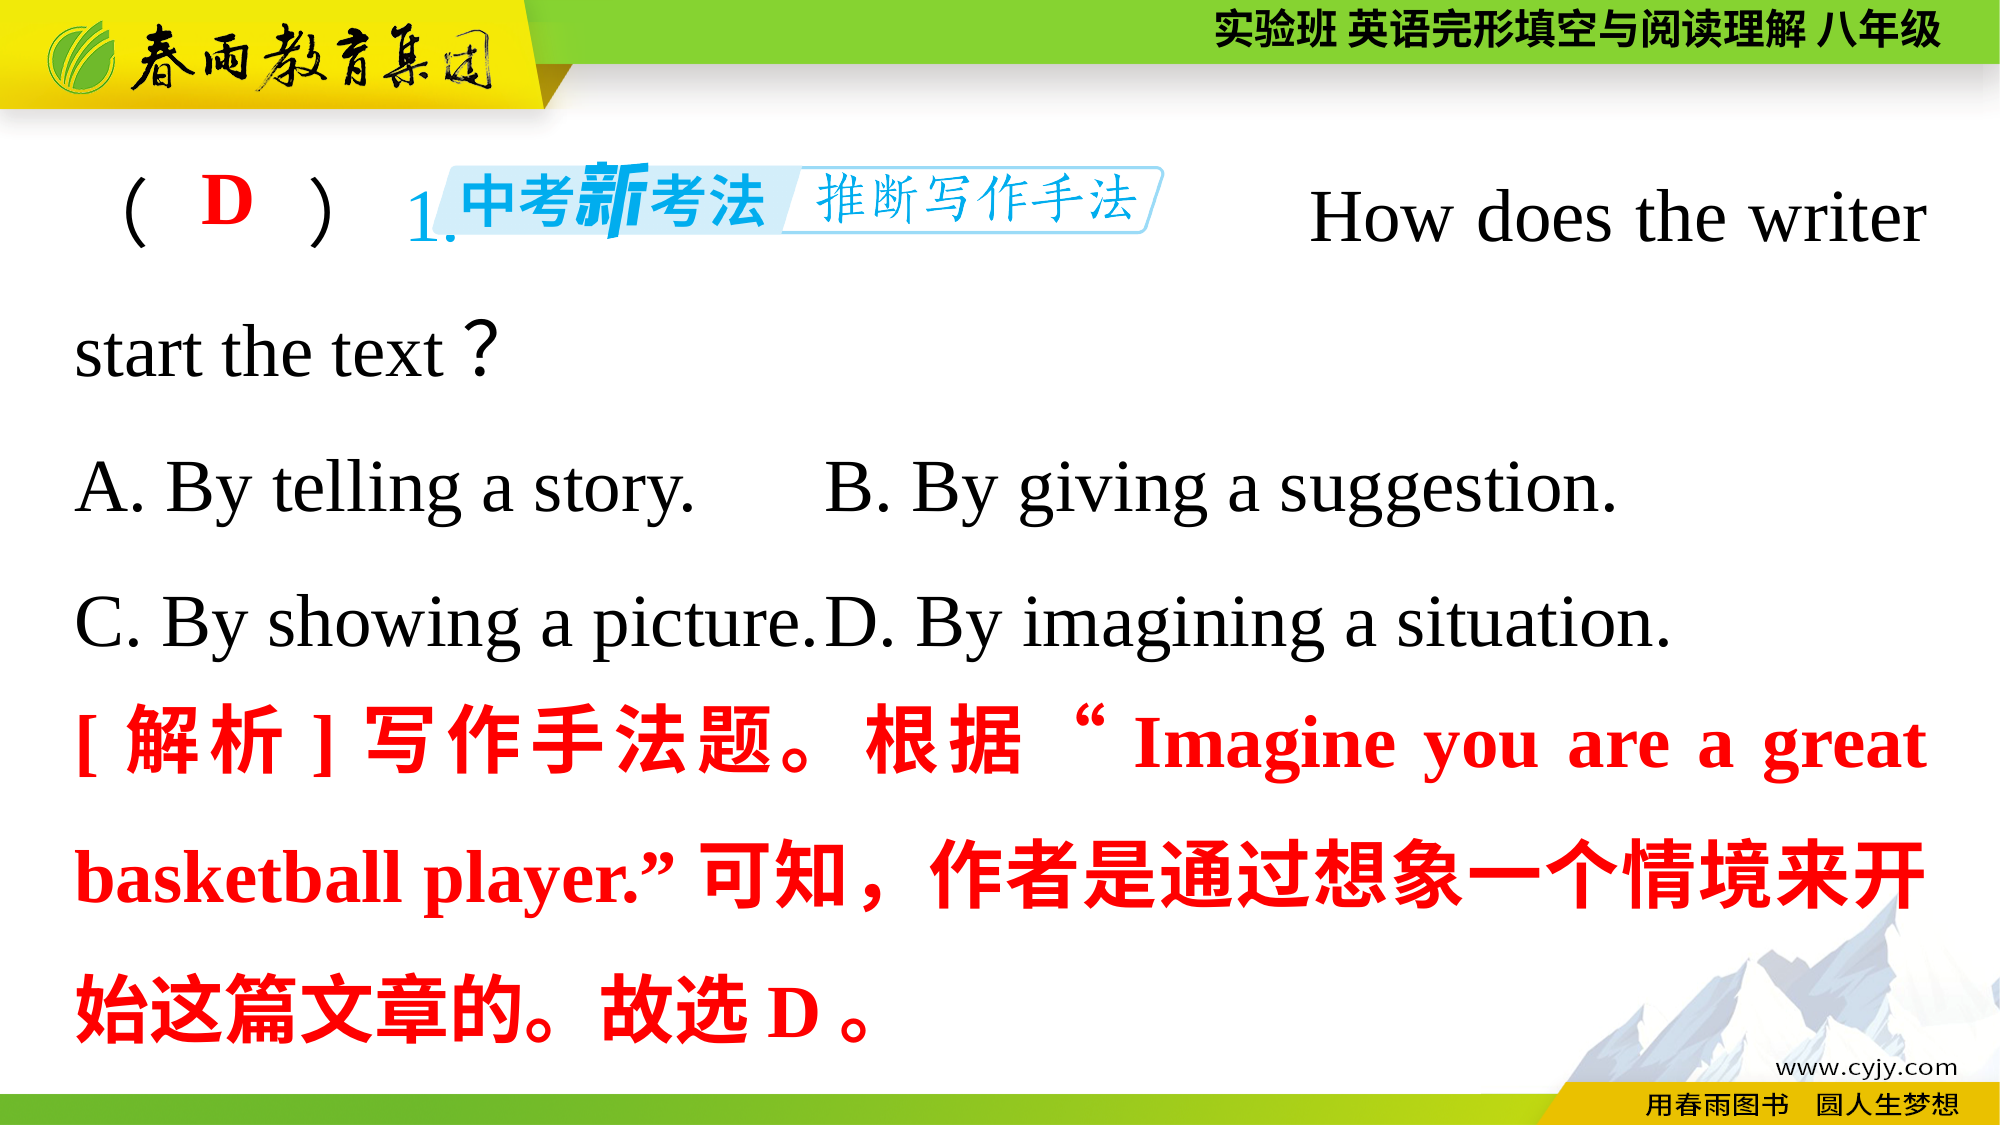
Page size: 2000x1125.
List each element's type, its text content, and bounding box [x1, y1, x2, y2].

text_box D [186, 142, 271, 248]
text_box [解析]写作手法题。根据“Imagine you are a great basketball player.”可知，作者是通过想象一个情境来开始这篇文章的。故选D。 [59, 639, 1944, 1060]
picture [0, 0, 2000, 1125]
list （ ）1. How does the writer start the text？ A. By telling a story. B. By giving a suggestion. C. By showing a picture. D. By imagining a situation. [59, 113, 1944, 639]
